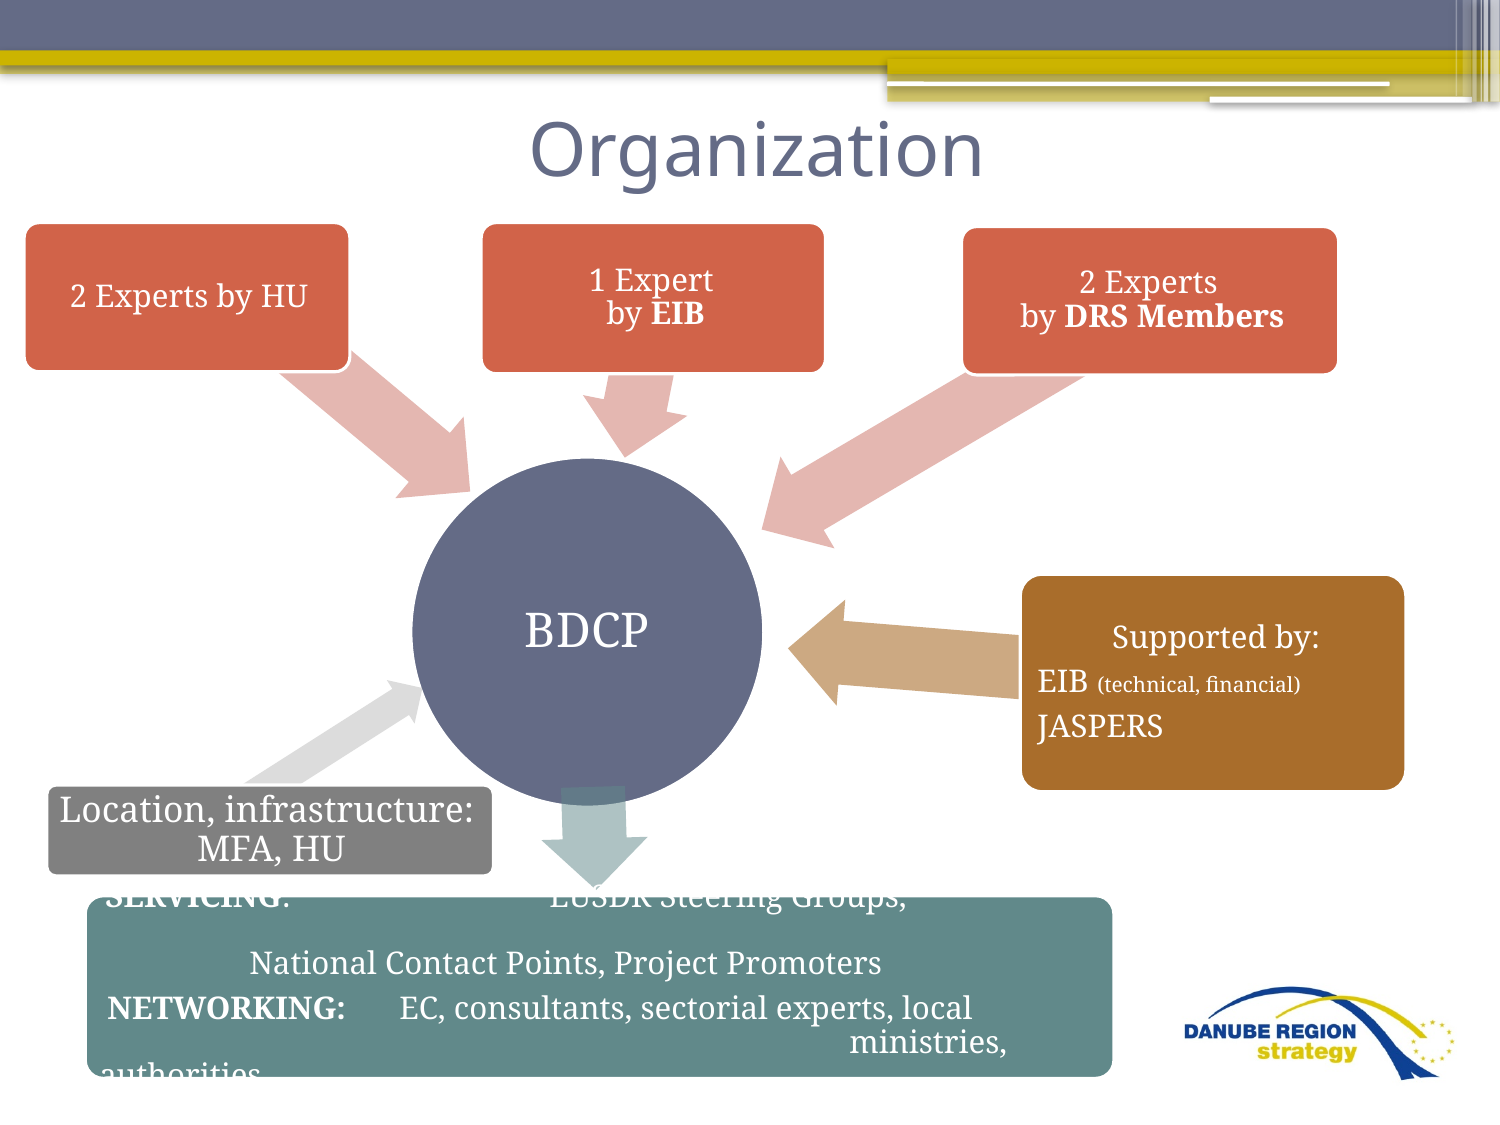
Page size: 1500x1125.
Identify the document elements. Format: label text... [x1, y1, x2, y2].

title Organization [82, 93, 1432, 200]
picture [1171, 972, 1468, 1094]
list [46, 222, 1442, 1079]
